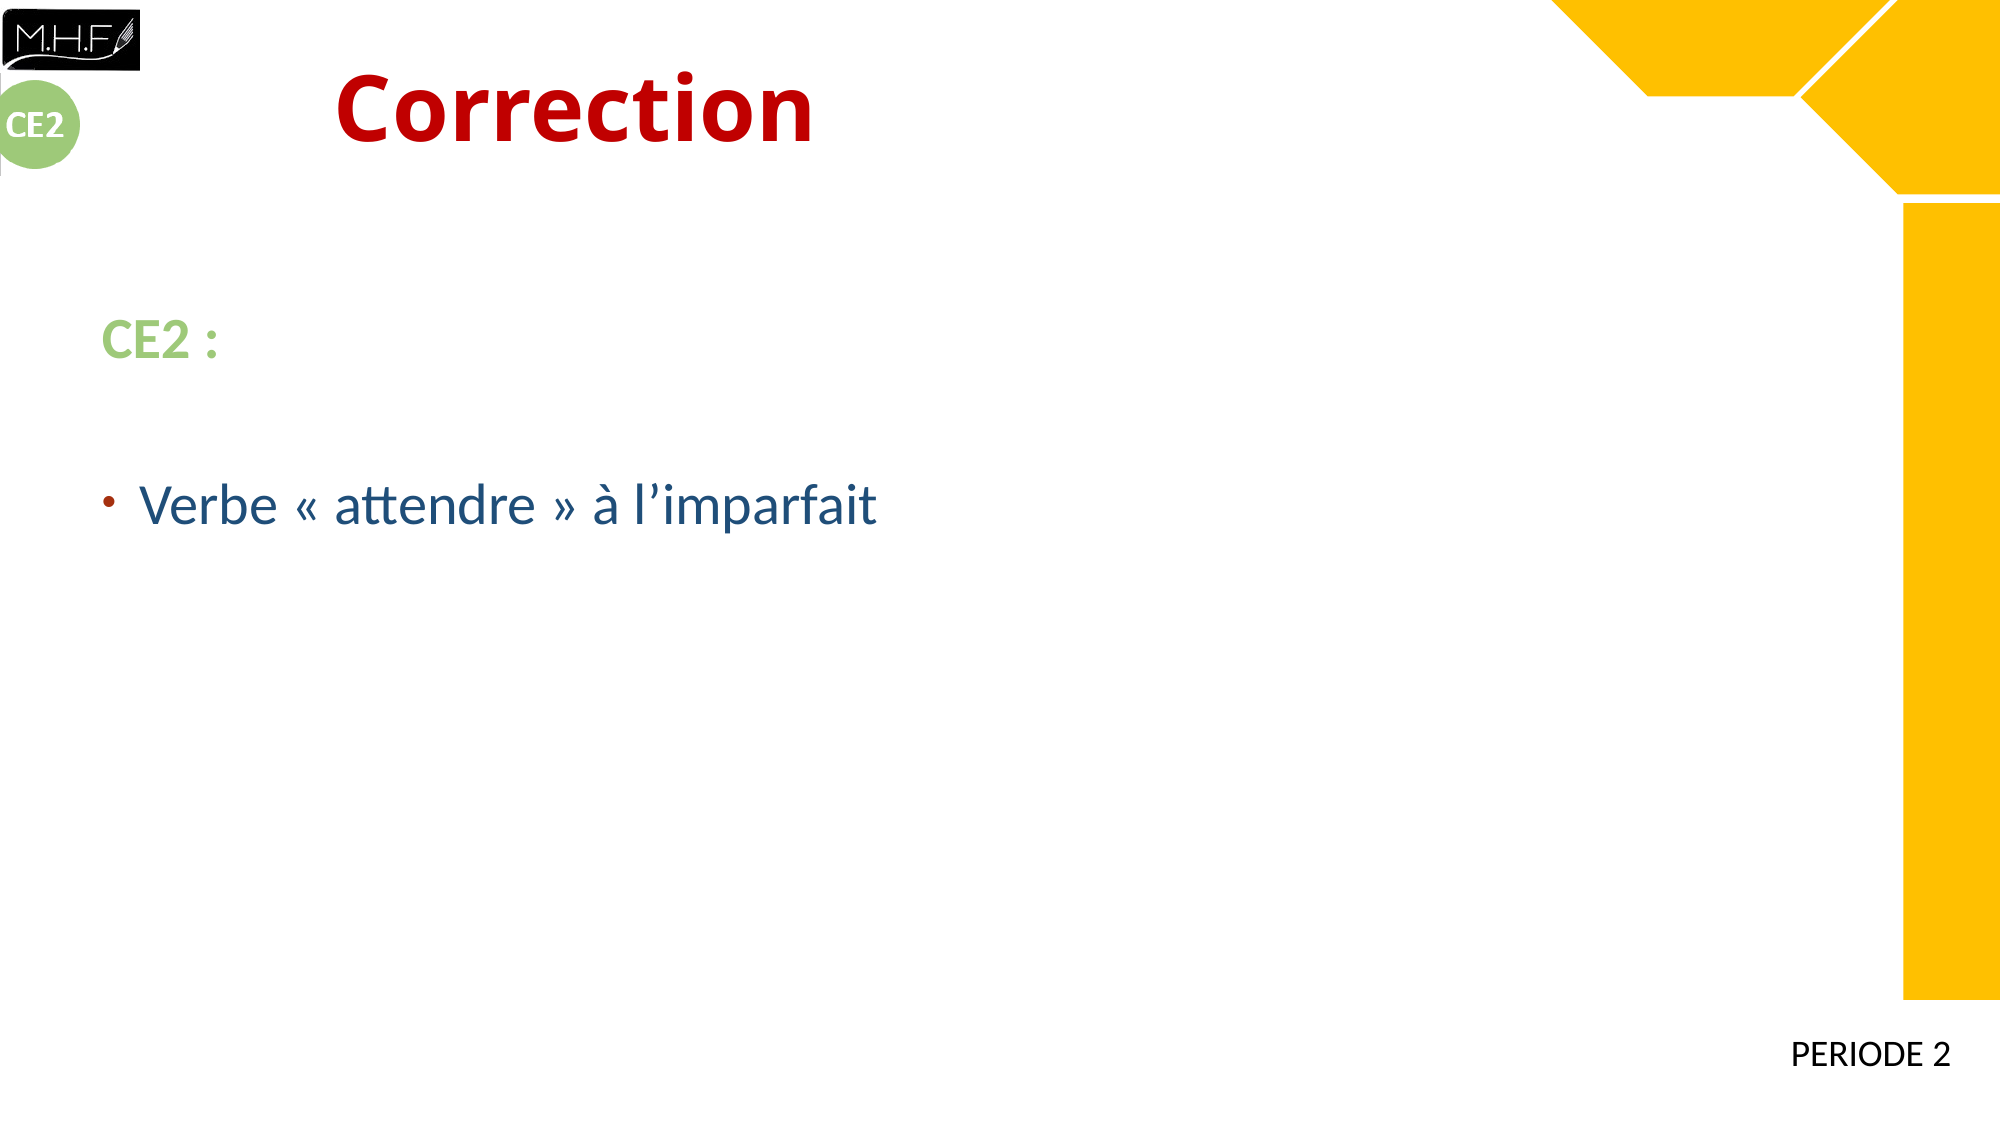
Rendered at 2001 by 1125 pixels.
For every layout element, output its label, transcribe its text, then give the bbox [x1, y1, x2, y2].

text_box [1549, 0, 1892, 98]
list CE2 : Verbe « attendre » à l’imparfait [86, 300, 1633, 1015]
text_box PERIODE 2 [1362, 1021, 1967, 1125]
text_box [1799, 0, 2000, 196]
picture [0, 7, 140, 176]
title Correction [318, 3, 1865, 221]
text_box [1902, 202, 2000, 1001]
